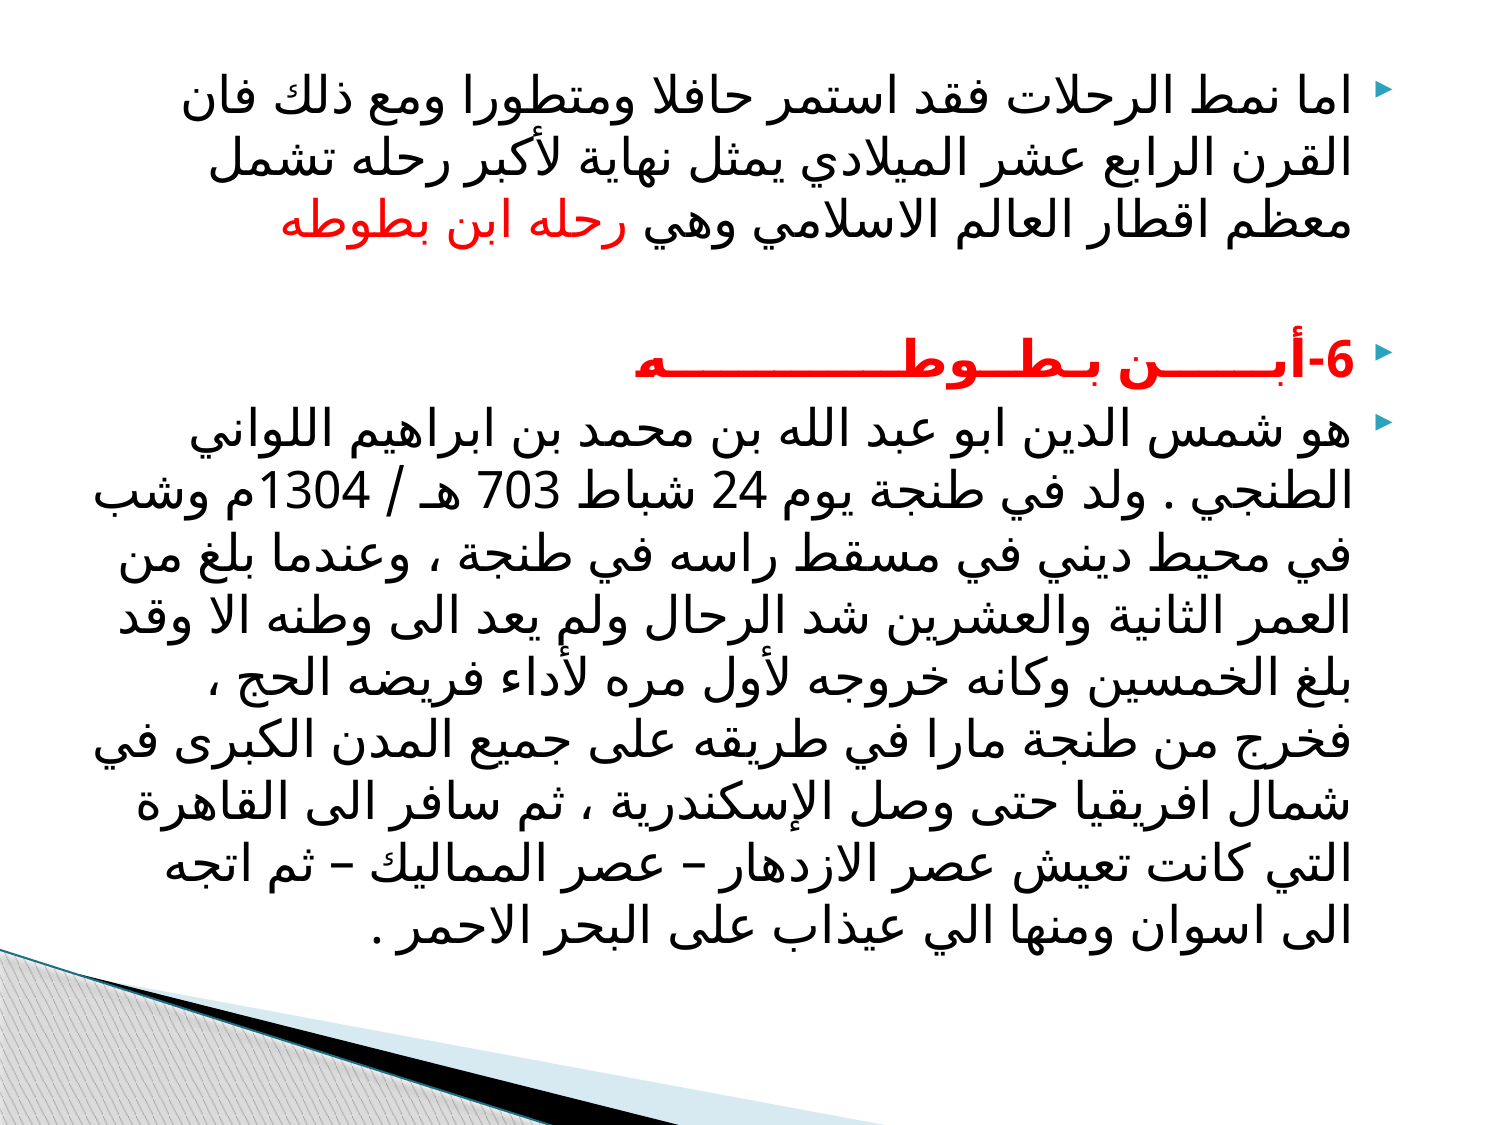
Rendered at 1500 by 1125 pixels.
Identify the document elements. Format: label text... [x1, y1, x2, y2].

list اما نمط الرحلات فقد استمر حافلا ومتطورا ومع ذلك فان القرن الرابع عشر الميلادي يمثل نهاية لأكبر رحله تشمل معظم اقطار العالم الاسلامي وهي رحله ابن بطوطه 6-أبــــــن بـطــوطـــــــــــــه هو شمس الدين ابو عبد الله بن محمد بن ابراهيم اللواني الطنجي . ولد في طنجة يوم 24 شباط 703 هـ / 1304م وشب في محيط ديني في مسقط راسه في طنجة ، وعندما بلغ من العمر الثانية والعشرين شد الرحال ولم يعد الى وطنه الا وقد بلغ الخمسين وكانه خروجه لأول مره لأداء فريضه الحج ، فخرج من طنجة مارا في طريقه على جميع المدن الكبرى في شمال افريقيا حتى وصل الإسكندرية ، ثم سافر الى القاهرة التي كانت تعيش عصر الازدهار – عصر المماليك – ثم اتجه الى اسوان ومنها الي عيذاب على البحر الاحمر . [75, 54, 1425, 1005]
